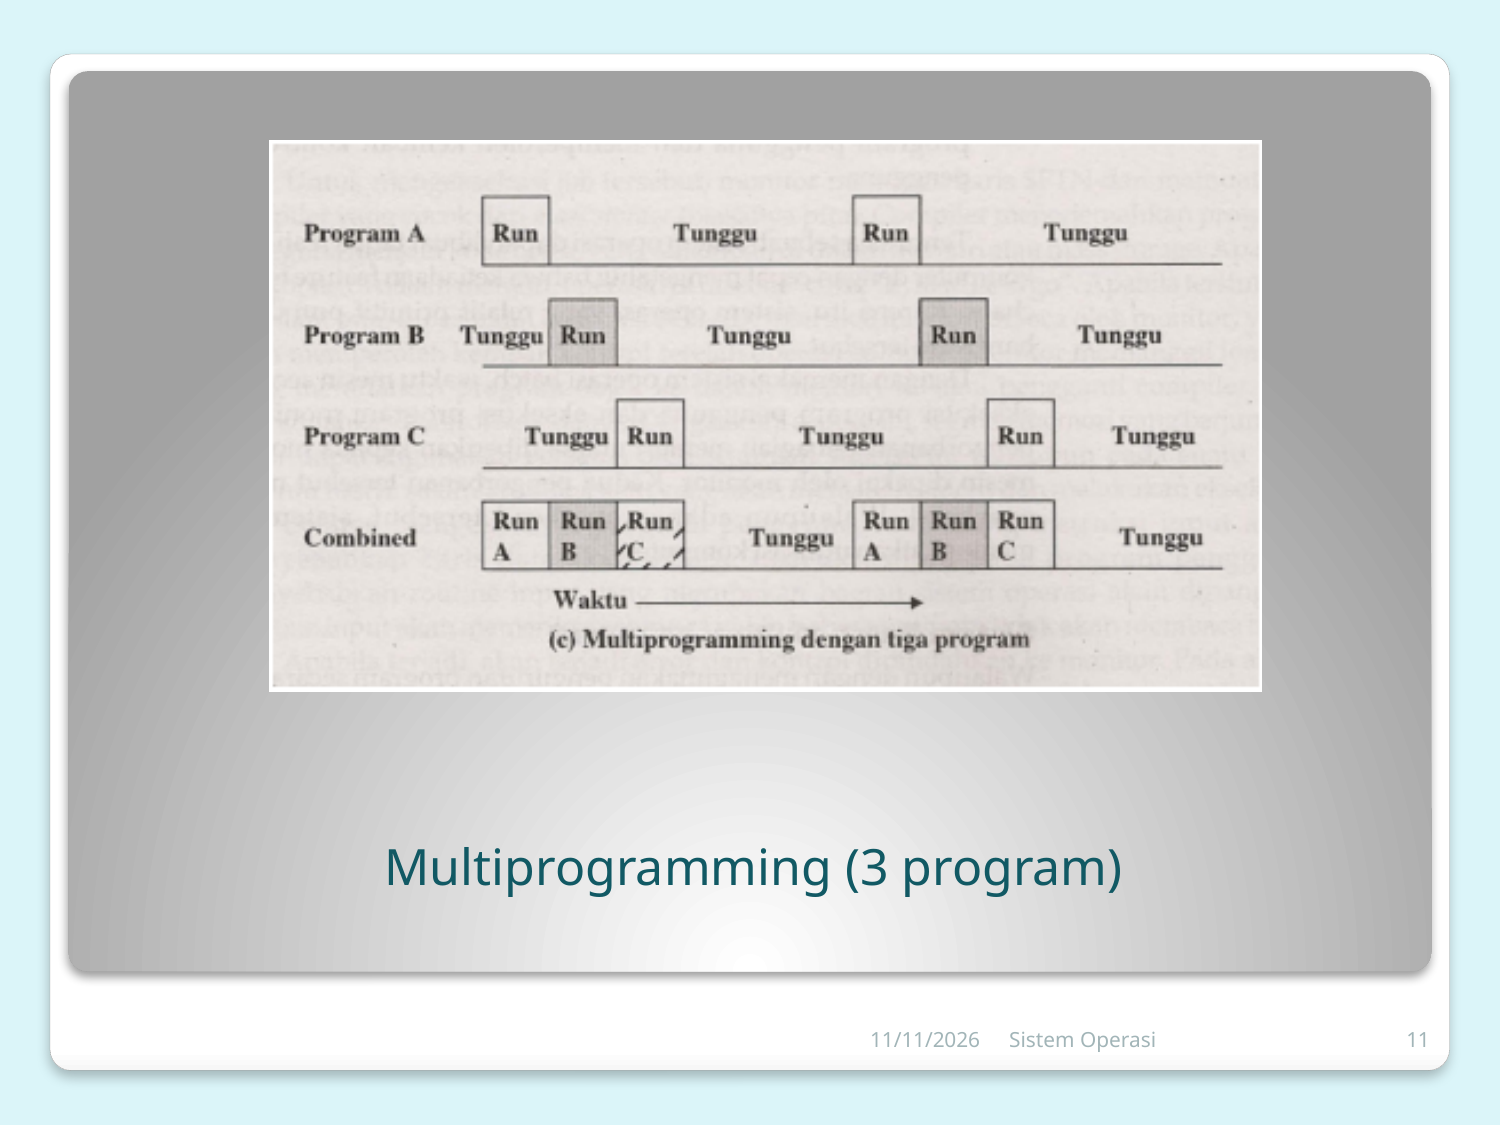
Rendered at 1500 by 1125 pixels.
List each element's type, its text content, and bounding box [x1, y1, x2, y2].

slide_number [619, 1002, 994, 1063]
title Multiprogramming (3 program) [82, 817, 1425, 903]
slide_number 11 [1370, 1002, 1445, 1063]
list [269, 140, 1262, 692]
footer Sistem Operasi [994, 1002, 1370, 1063]
